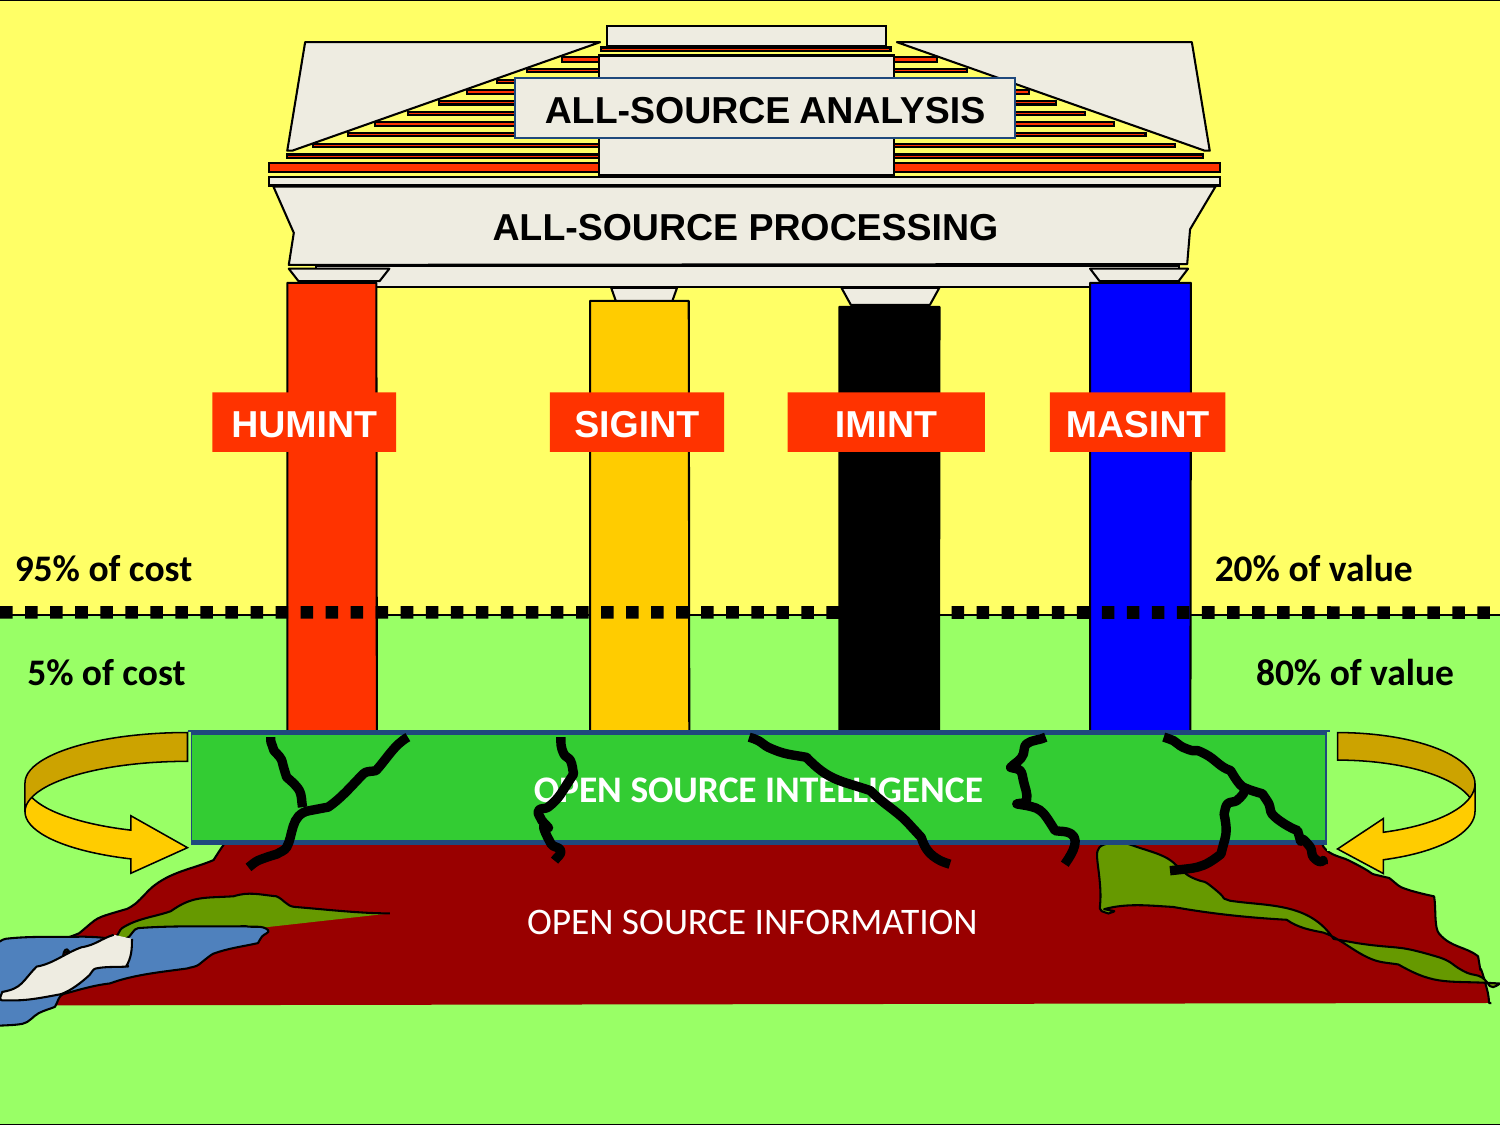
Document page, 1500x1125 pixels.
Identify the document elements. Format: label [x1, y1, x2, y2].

text_box [0, 0, 1500, 1125]
